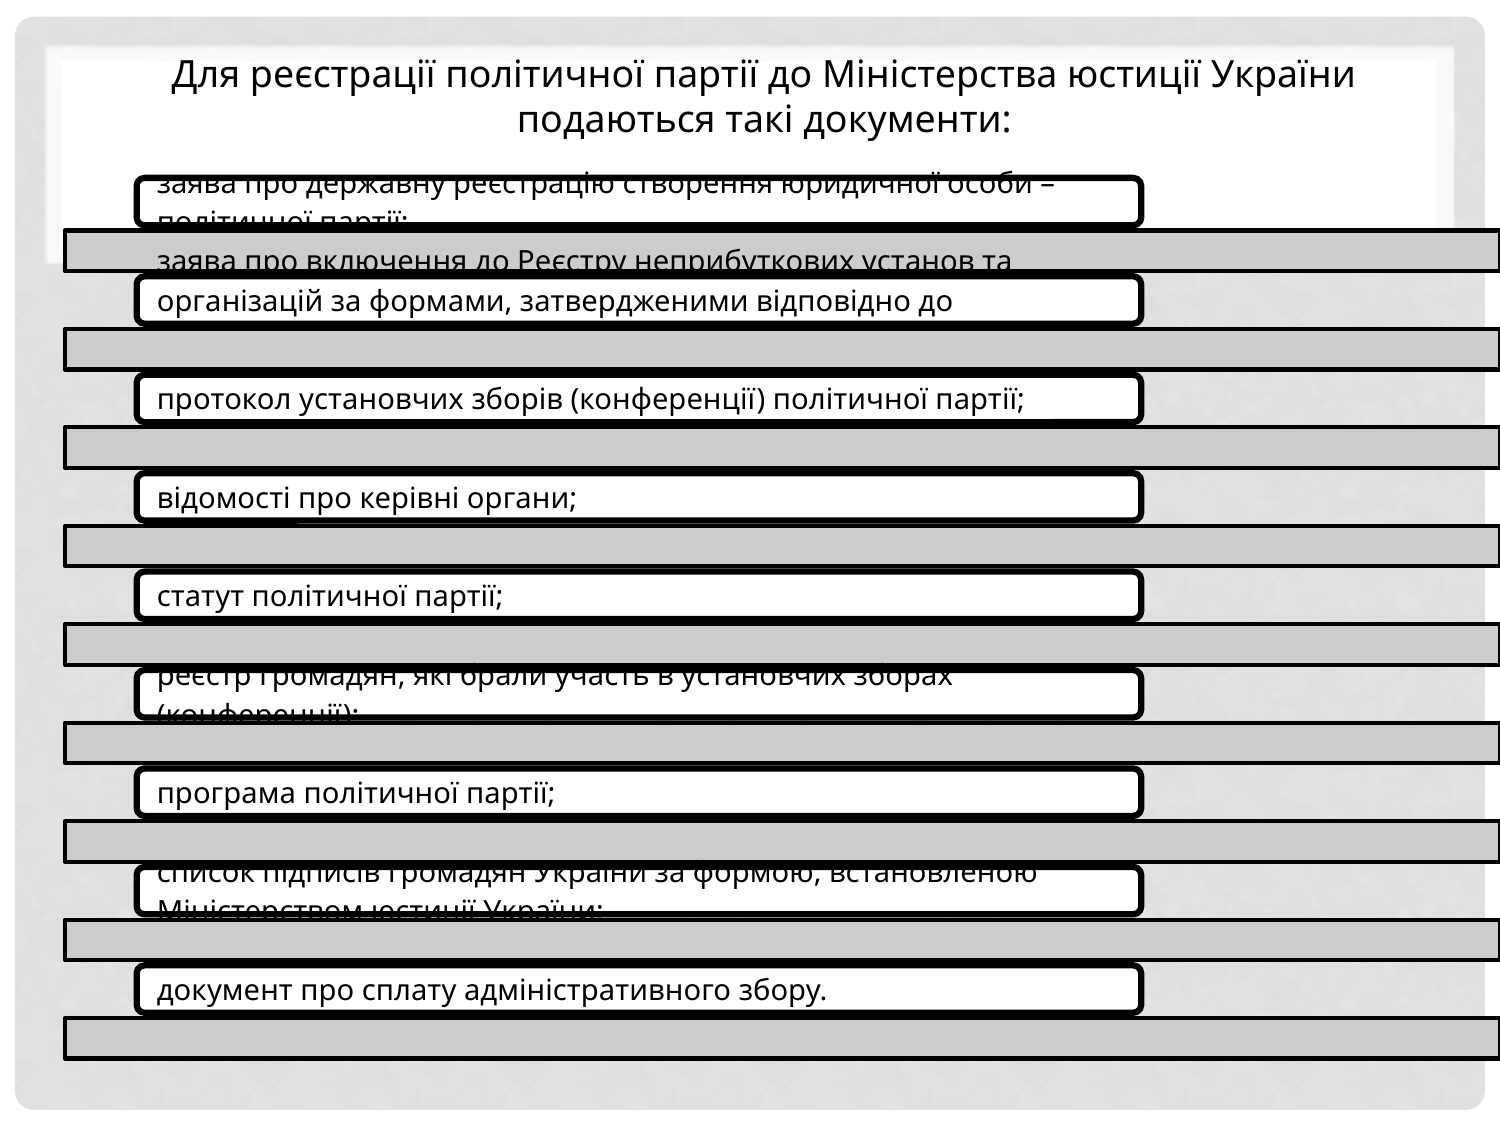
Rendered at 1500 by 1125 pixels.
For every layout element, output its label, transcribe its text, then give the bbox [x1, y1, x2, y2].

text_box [64, 172, 1500, 1059]
text_box Для реєстрації політичної партії до Міністерства юстиції України подаються такі документи: [88, 42, 1441, 148]
